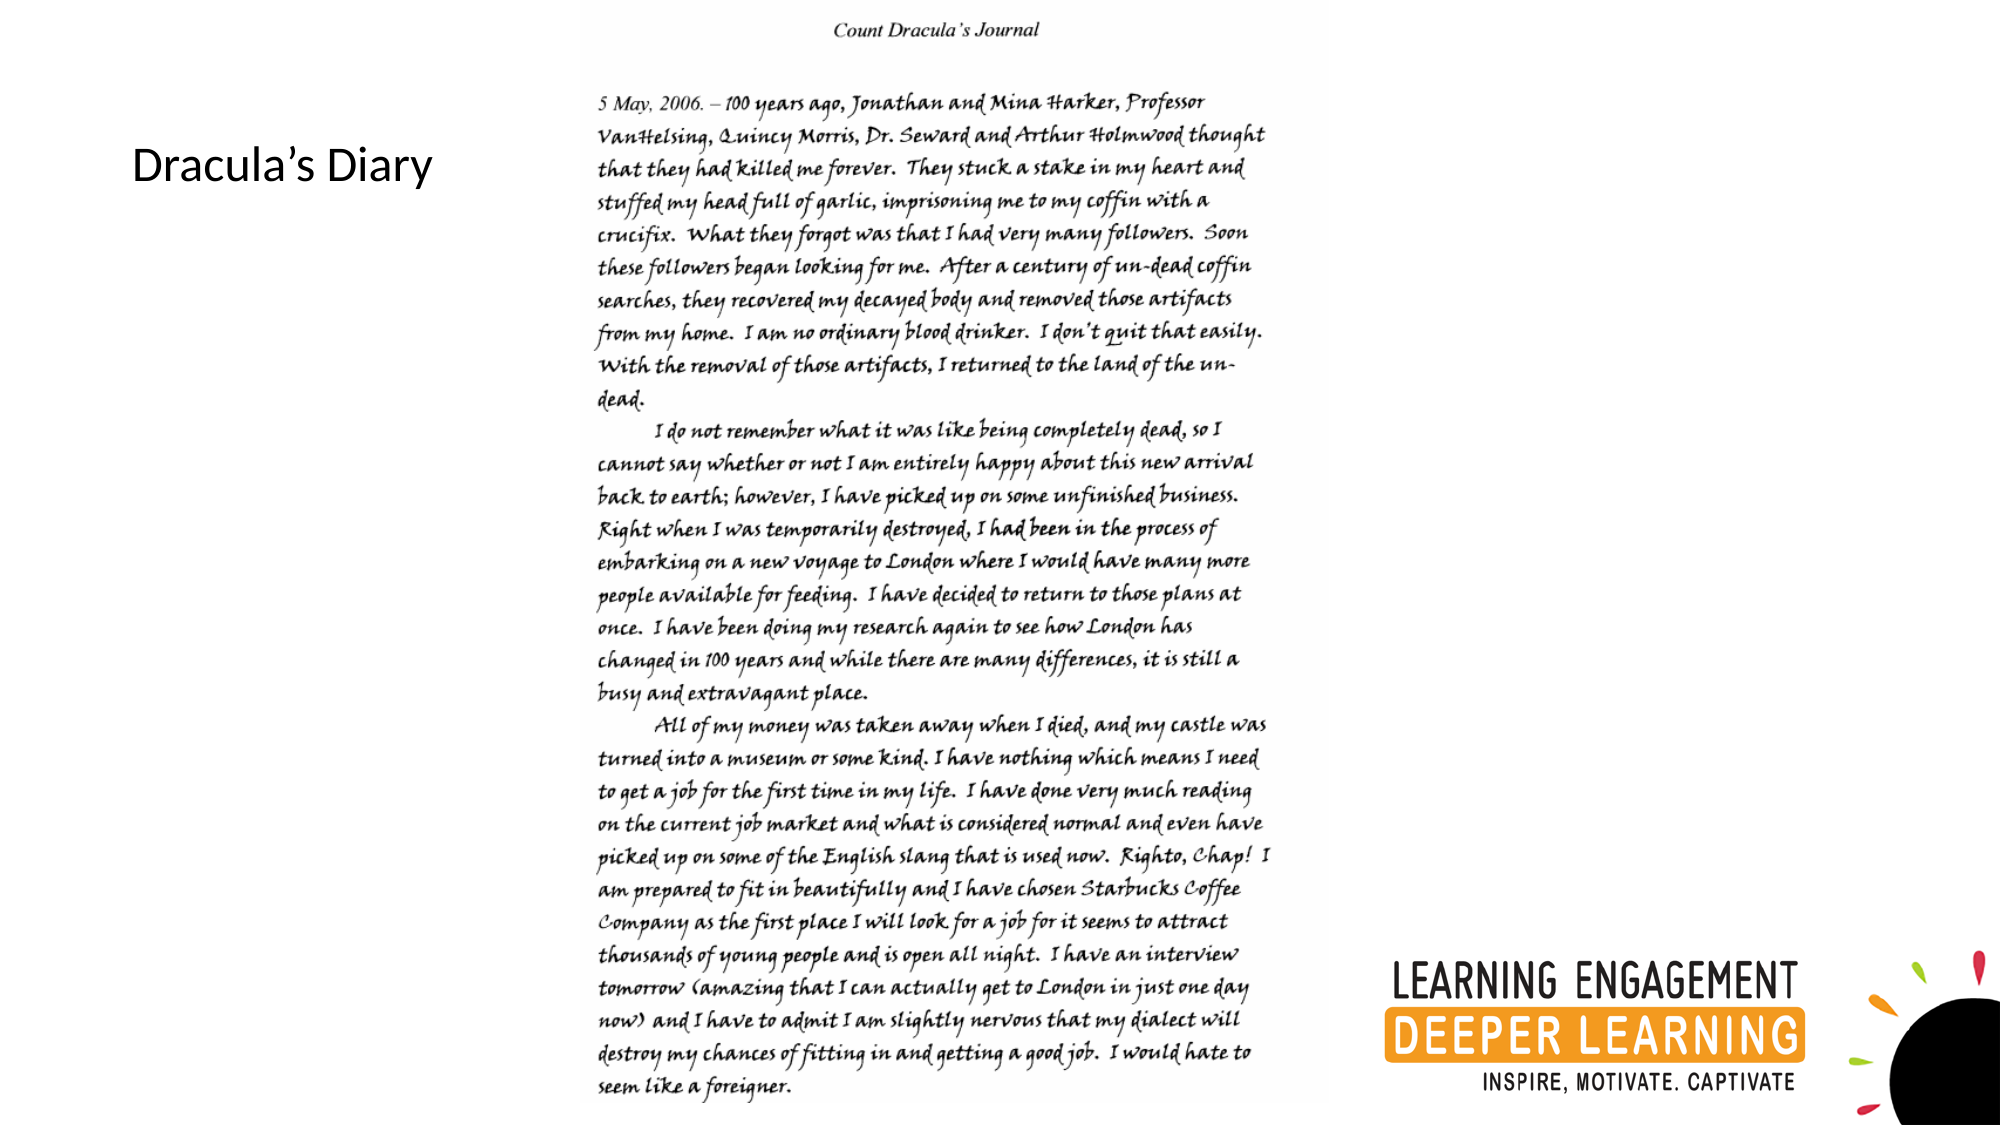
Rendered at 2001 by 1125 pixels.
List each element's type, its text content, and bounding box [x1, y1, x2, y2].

picture [1369, 936, 2000, 1125]
text_box Dracula’s Diary [70, 124, 495, 200]
picture [580, 0, 1329, 1103]
